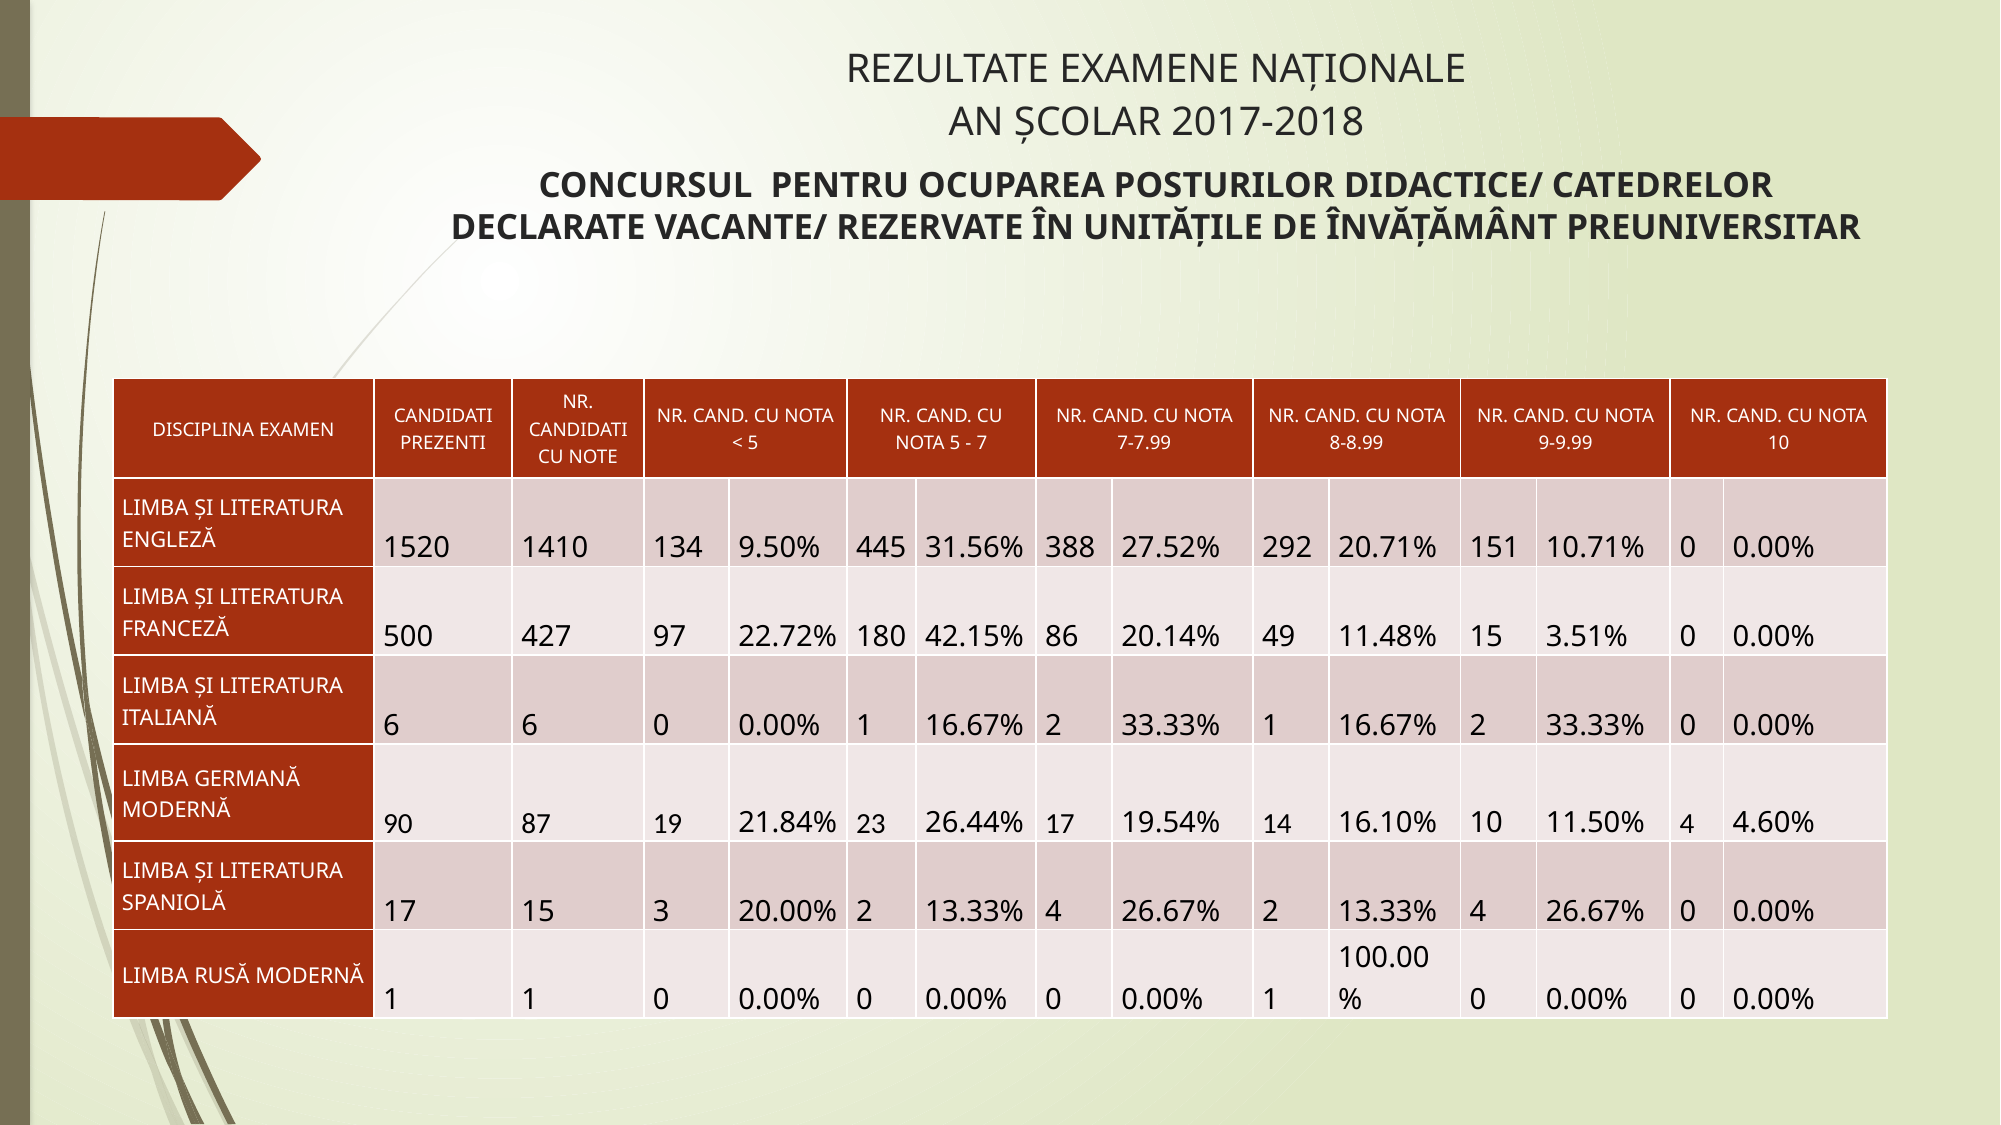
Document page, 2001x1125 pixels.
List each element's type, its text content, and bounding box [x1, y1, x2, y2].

table_cell 180 [848, 567, 915, 654]
table_cell 20.14% [1113, 567, 1252, 654]
table_cell 151 [1461, 479, 1536, 566]
table_cell 15 [1461, 567, 1536, 654]
table_cell 0 [645, 656, 728, 743]
table_cell 0.00% [1724, 656, 1886, 743]
table_cell 0 [1037, 930, 1111, 1017]
table_cell 33.33% [1537, 656, 1669, 743]
table_cell 1410 [513, 479, 643, 566]
table_cell 0.00% [1724, 567, 1886, 654]
table_cell 10.71% [1537, 479, 1669, 566]
table_cell 17 [375, 842, 511, 929]
table_cell 0.00% [1537, 930, 1669, 1017]
table_cell 0 [848, 930, 915, 1017]
table_cell 0 [1671, 656, 1723, 743]
table_cell 16.10% [1330, 745, 1460, 840]
table_cell 27.52% [1113, 479, 1252, 566]
table_cell 16.67% [917, 656, 1035, 743]
table_cell 11.50% [1537, 745, 1669, 840]
table_header NR. CAND. CU NOTA 7-7.99 [1037, 379, 1252, 477]
table_cell 2 [1461, 656, 1536, 743]
table_cell 4 [1461, 842, 1536, 929]
table_cell 500 [375, 567, 511, 654]
table_cell 4.60% [1724, 745, 1886, 840]
table_cell 22.72% [730, 567, 846, 654]
table_cell 1520 [375, 479, 511, 566]
table_cell 3.51% [1537, 567, 1669, 654]
table_cell LIMBA GERMANĂ MODERNĂ [114, 745, 373, 840]
table_cell 0 [1671, 479, 1723, 566]
table_cell 0.00% [1724, 842, 1886, 929]
table_cell 427 [513, 567, 643, 654]
table_cell 6 [375, 656, 511, 743]
table_cell 1 [1254, 656, 1328, 743]
table_header NR. CAND. CU NOTA 10 [1671, 379, 1886, 477]
table_cell 13.33% [1330, 842, 1460, 929]
table_cell 13.33% [917, 842, 1035, 929]
table_cell LIMBA RUSĂ MODERNĂ [114, 930, 373, 1017]
table_cell 20.00% [730, 842, 846, 929]
table_cell 97 [645, 567, 728, 654]
table_cell 4 [1671, 745, 1723, 840]
table_cell 2 [1254, 842, 1328, 929]
table_cell 31.56% [917, 479, 1035, 566]
table_cell 19 [645, 745, 728, 840]
table_cell 388 [1037, 479, 1111, 566]
table_cell 33.33% [1113, 656, 1252, 743]
table_cell 86 [1037, 567, 1111, 654]
table_cell 445 [848, 479, 915, 566]
table_cell 0 [645, 930, 728, 1017]
table_cell 15 [513, 842, 643, 929]
table_cell LIMBA ȘI LITERATURA SPANIOLĂ [114, 842, 373, 929]
table_header NR. CAND. CU NOTA < 5 [645, 379, 846, 477]
table_cell 42.15% [917, 567, 1035, 654]
table_cell 0.00% [1724, 479, 1886, 566]
table_cell 0.00% [917, 930, 1035, 1017]
table_cell 0 [1461, 930, 1536, 1017]
table_cell 14 [1254, 745, 1328, 840]
table_cell 1 [1254, 930, 1328, 1017]
table_header NR. CAND. CU NOTA 9-9.99 [1461, 379, 1669, 477]
table_header CANDIDATI PREZENTI [375, 379, 511, 477]
table_cell 0.00% [1113, 930, 1252, 1017]
table_cell 0.00% [1724, 930, 1886, 1017]
table_cell 4 [1037, 842, 1111, 929]
table_cell 1 [848, 656, 915, 743]
table_cell 16.67% [1330, 656, 1460, 743]
title CONCURSUL PENTRU OCUPAREA POSTURILOR DIDACTICE/ CATEDRELOR DECLARATE VACANTE/ REZERVATE ÎN UNITĂȚILE DE ÎNVĂȚĂMÂNT PREUNIVERSITAR [425, 156, 1888, 326]
table_cell 10 [1461, 745, 1536, 840]
table_cell 2 [848, 842, 915, 929]
table_cell 23 [848, 745, 915, 840]
table_cell 0 [1671, 842, 1723, 929]
table_cell 3 [645, 842, 728, 929]
table_cell 26.44% [917, 745, 1035, 840]
text_box REZULTATE EXAMENE NAȚIONALE AN ȘCOLAR 2017-2018 [425, 32, 1888, 156]
table_cell LIMBA ȘI LITERATURA FRANCEZĂ [114, 567, 373, 654]
table_cell 49 [1254, 567, 1328, 654]
table_cell 0 [1671, 567, 1723, 654]
table_cell 9.50% [730, 479, 846, 566]
table_cell 134 [645, 479, 728, 566]
table_cell 100.00% [1330, 930, 1460, 1017]
table_cell 20.71% [1330, 479, 1460, 566]
table_cell 2 [1037, 656, 1111, 743]
table_header NR. CAND. CU NOTA 8-8.99 [1254, 379, 1460, 477]
table_cell 26.67% [1113, 842, 1252, 929]
table_cell 90 [375, 745, 511, 840]
table_cell 17 [1037, 745, 1111, 840]
table_cell 19.54% [1113, 745, 1252, 840]
table_cell 292 [1254, 479, 1328, 566]
table_header DISCIPLINA EXAMEN [114, 379, 373, 477]
table_cell 26.67% [1537, 842, 1669, 929]
table_cell 0.00% [730, 930, 846, 1017]
table_cell 0 [1671, 930, 1723, 1017]
table_cell 6 [513, 656, 643, 743]
table_cell 11.48% [1330, 567, 1460, 654]
table_cell 87 [513, 745, 643, 840]
table_header NR. CAND. CU NOTA 5 - 7 [848, 379, 1035, 477]
table_cell 21.84% [730, 745, 846, 840]
table_cell 1 [513, 930, 643, 1017]
table_cell LIMBA ȘI LITERATURA ITALIANĂ [114, 656, 373, 743]
table_header NR. CANDIDATI CU NOTE [513, 379, 643, 477]
table_cell 0.00% [730, 656, 846, 743]
table_cell LIMBA ȘI LITERATURA ENGLEZĂ [114, 479, 373, 566]
table_cell 1 [375, 930, 511, 1017]
